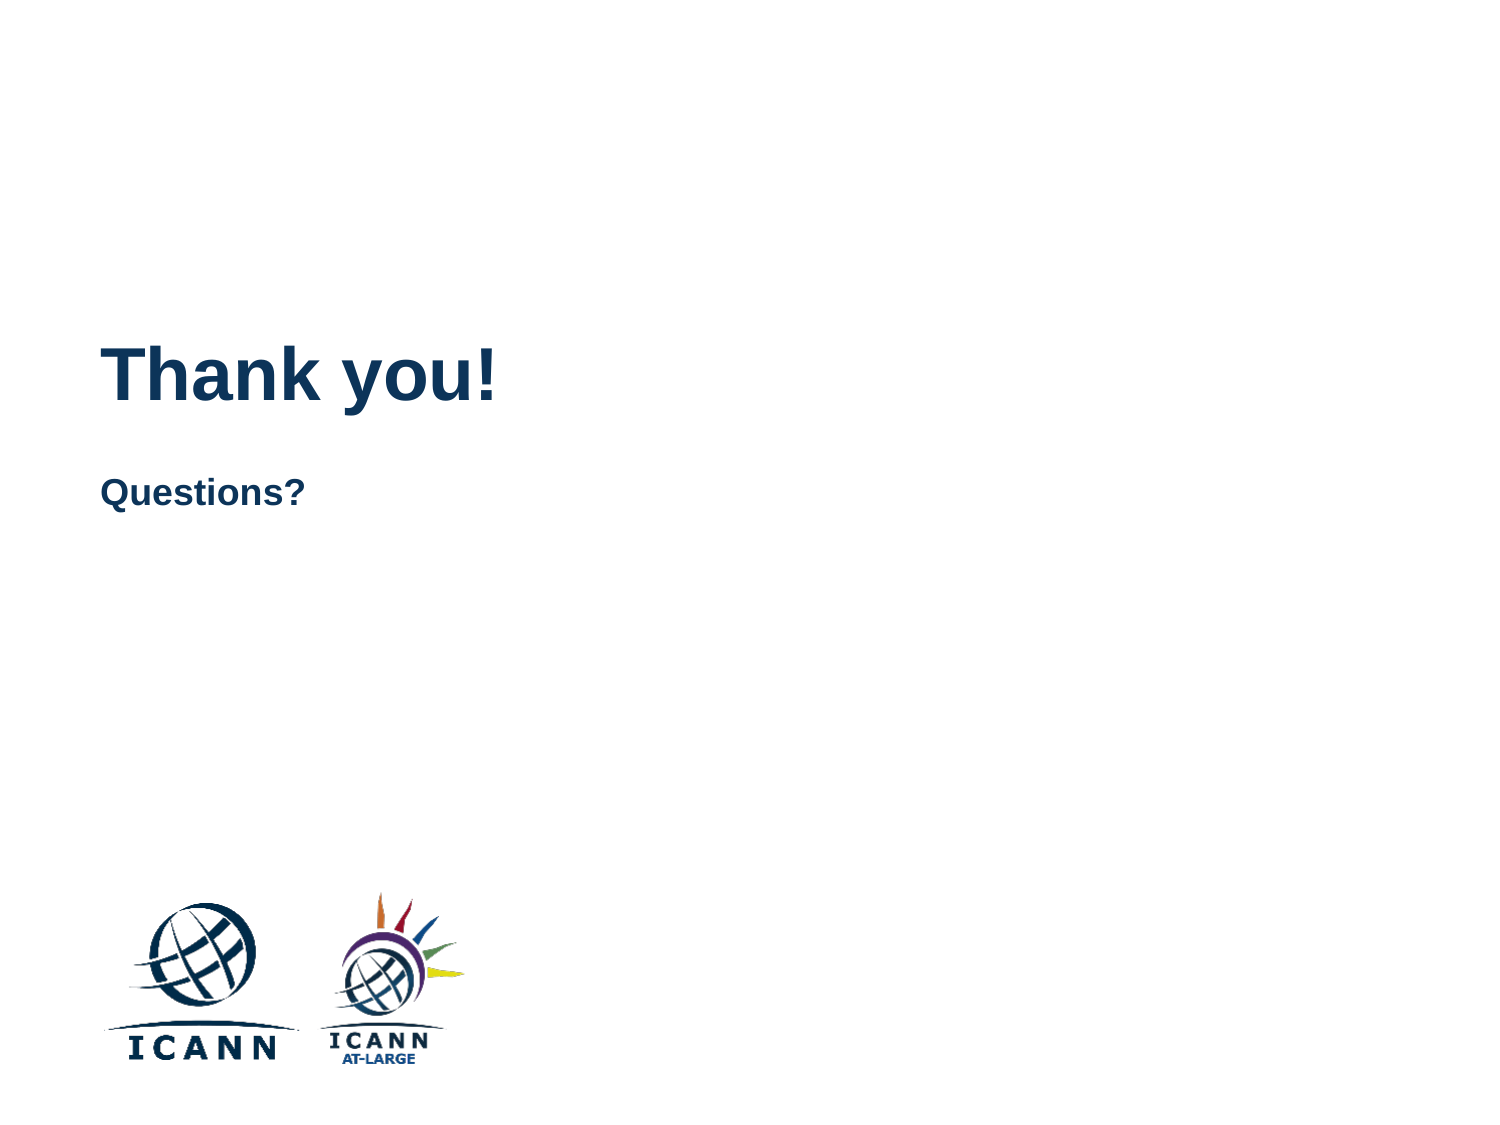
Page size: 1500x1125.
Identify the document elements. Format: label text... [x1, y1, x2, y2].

list Questions? [100, 468, 1371, 529]
picture [104, 888, 468, 1069]
title Thank you! [100, 0, 1371, 416]
